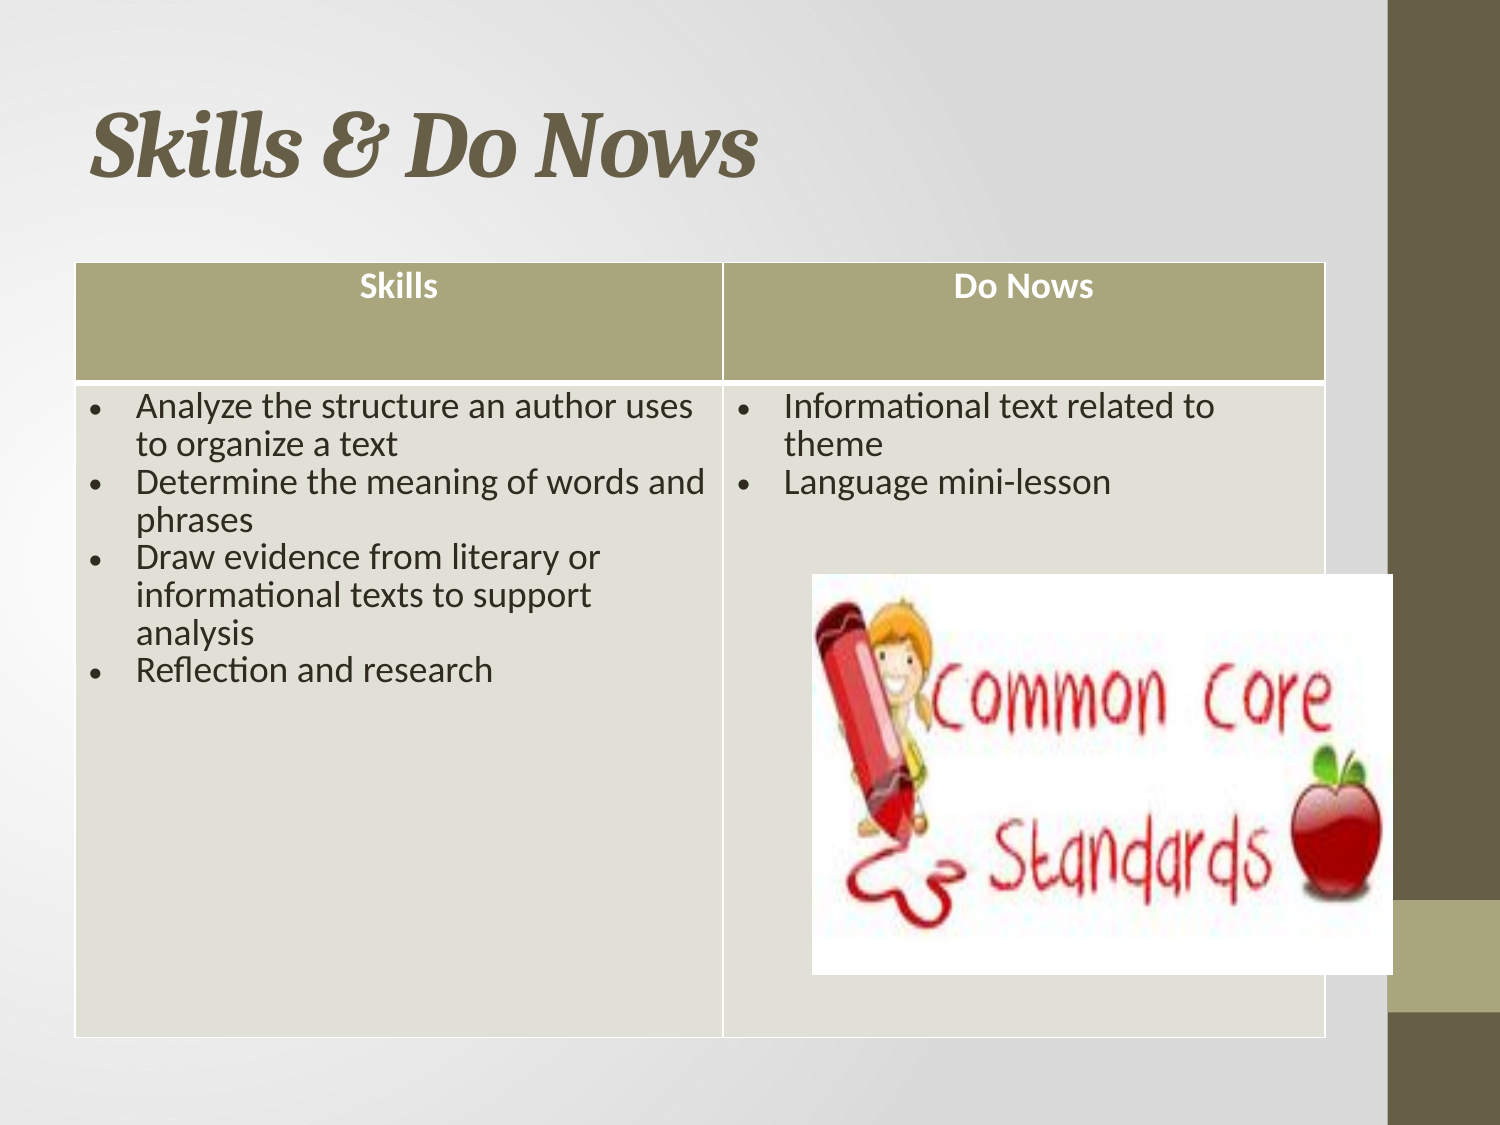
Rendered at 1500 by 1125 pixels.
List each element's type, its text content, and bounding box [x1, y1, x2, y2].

picture [811, 574, 1394, 976]
table_cell Informational text related to theme Language mini-lesson [724, 386, 1324, 1037]
table_cell Analyze the structure an author uses to organize a text Determine the meaning of words and phrases Draw evidence from literary or informational texts to support analysis Reflection and research [76, 386, 722, 1037]
table_header Skills [76, 263, 722, 380]
title Skills & Do Nows [75, 45, 1325, 233]
table_header Do Nows [724, 263, 1324, 380]
